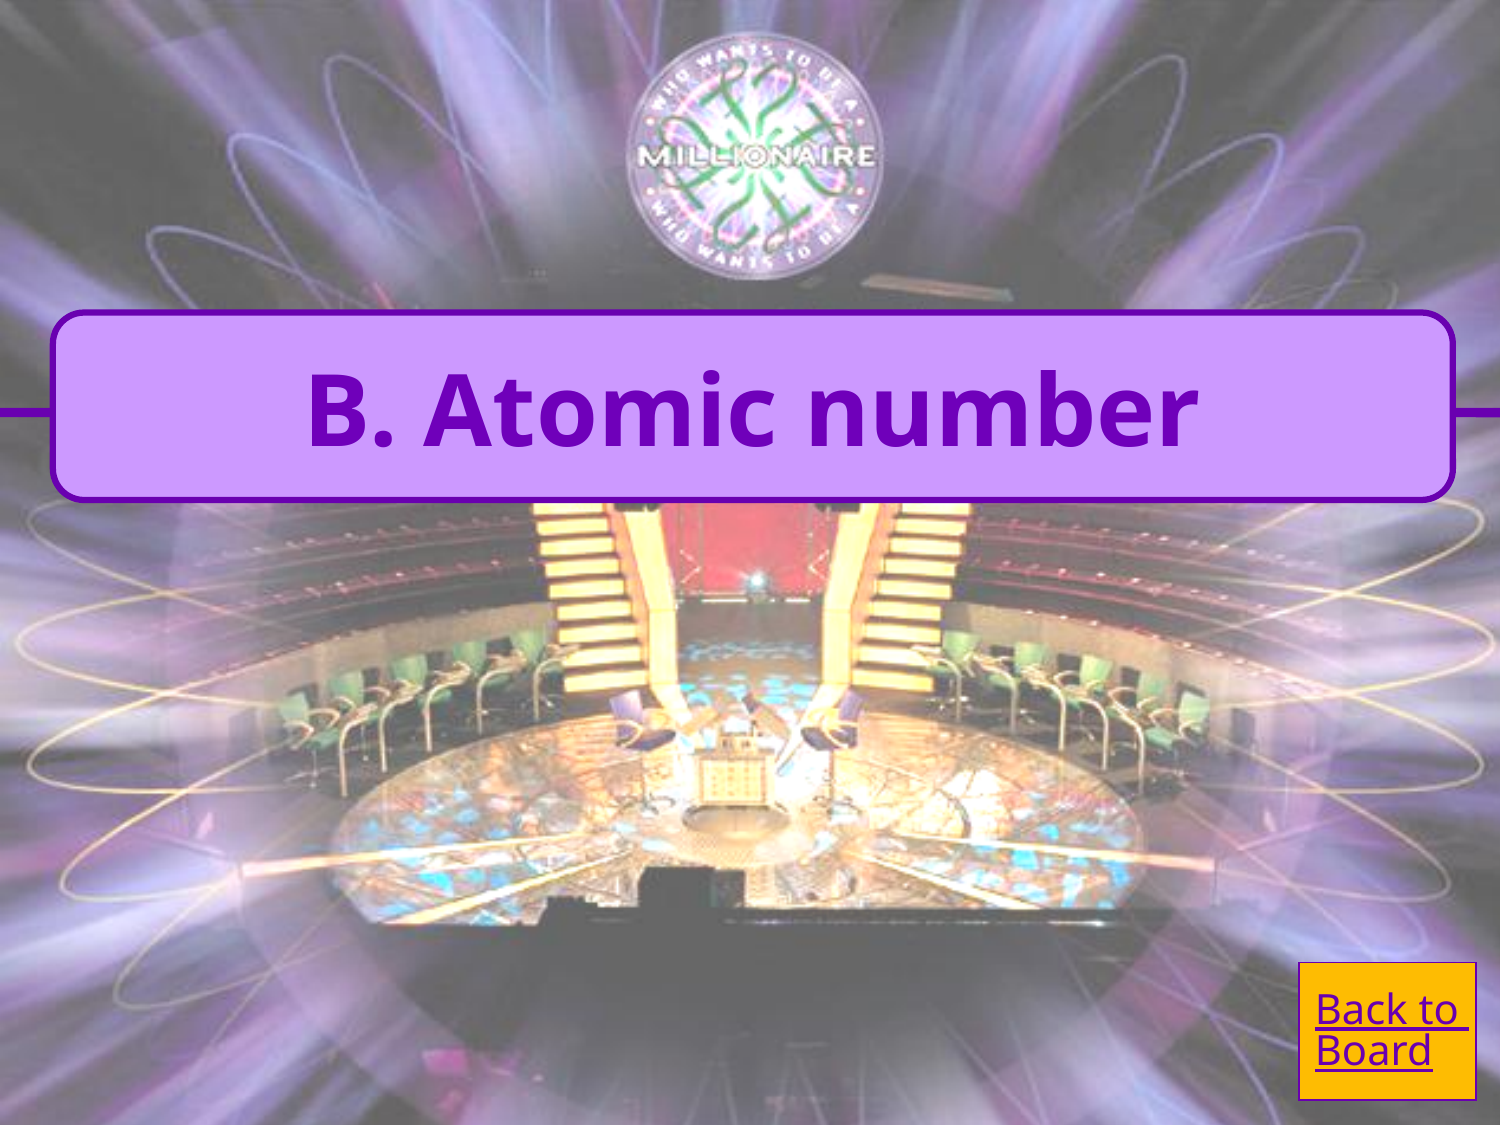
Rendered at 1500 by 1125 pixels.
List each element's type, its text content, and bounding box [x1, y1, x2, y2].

text_box [1298, 962, 1477, 1100]
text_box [0, 312, 1500, 501]
text_box Back to Board [1299, 975, 1488, 1047]
